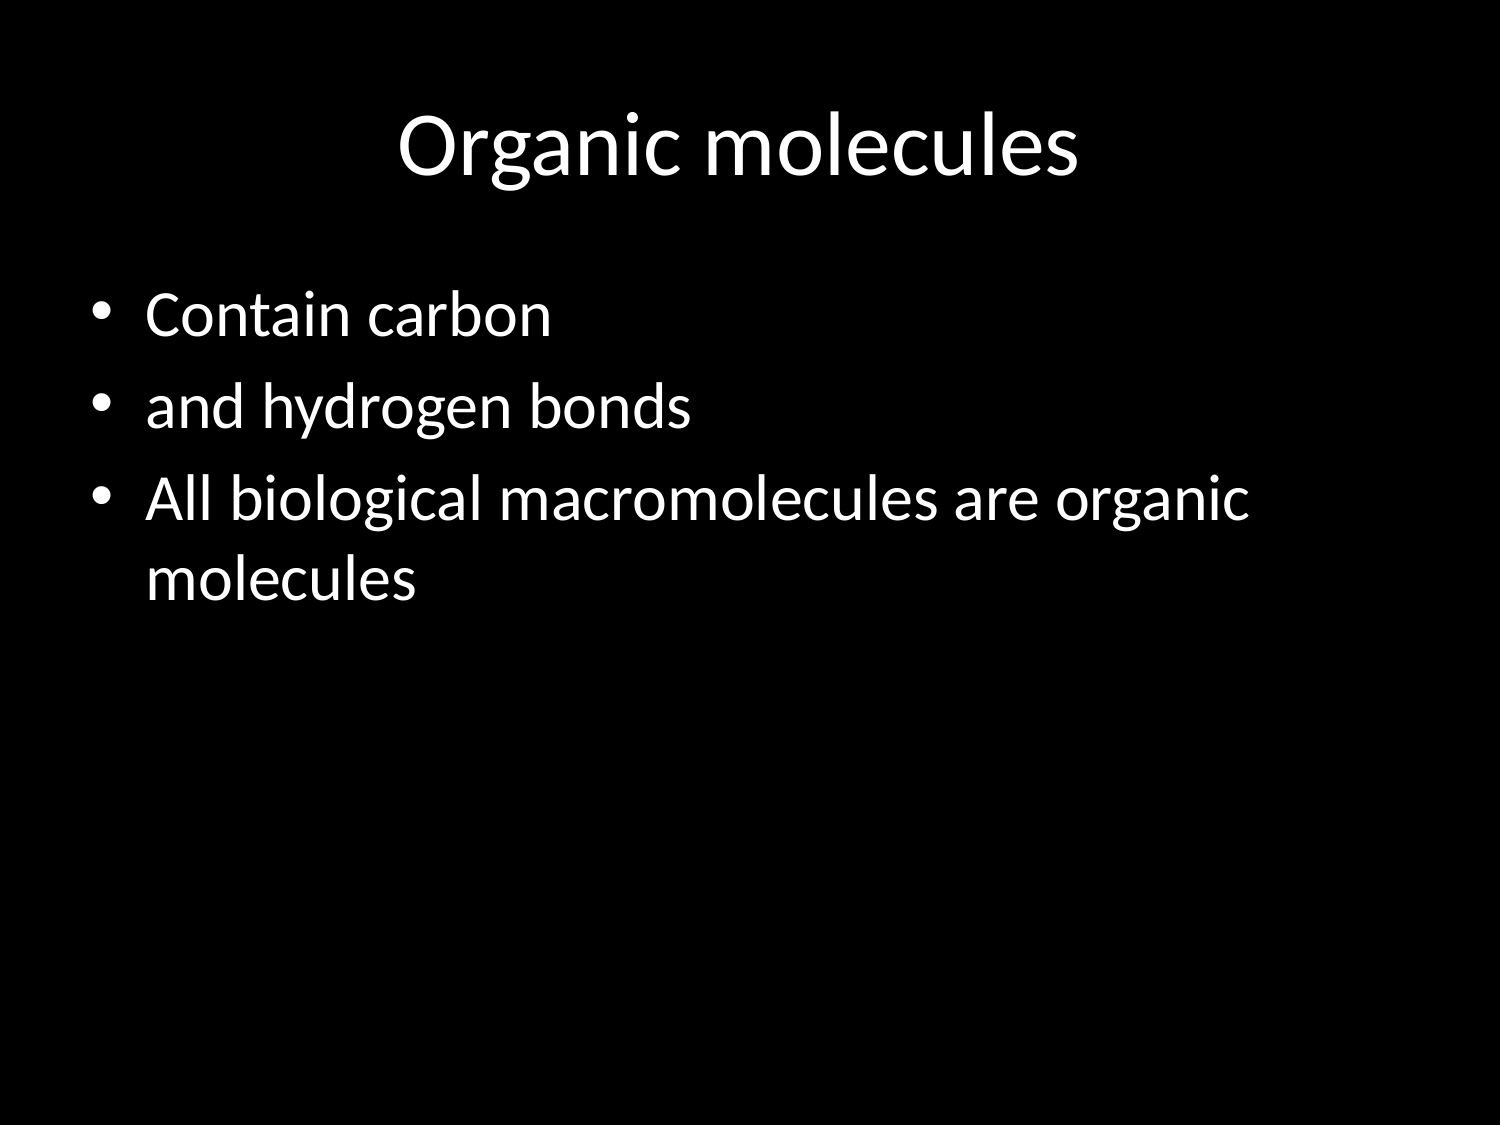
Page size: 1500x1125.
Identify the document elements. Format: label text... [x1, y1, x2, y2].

list Contain carbon and hydrogen bonds All biological macromolecules are organic molecules [75, 262, 1425, 622]
title Organic molecules [75, 45, 1425, 233]
